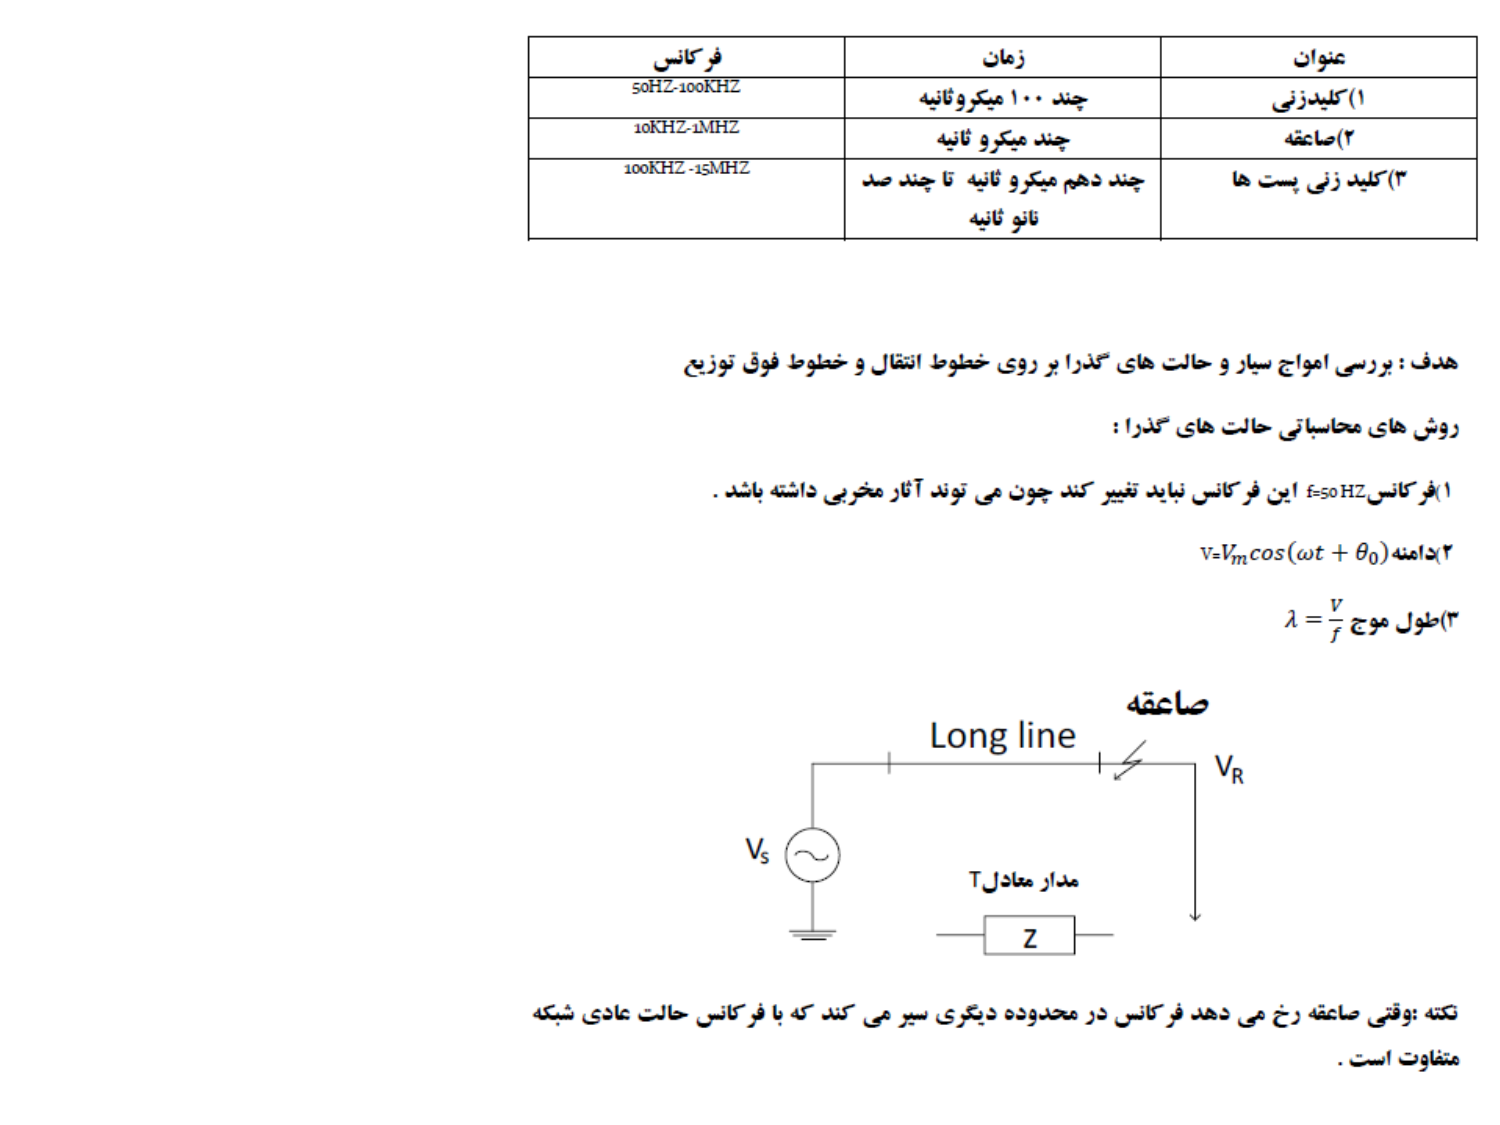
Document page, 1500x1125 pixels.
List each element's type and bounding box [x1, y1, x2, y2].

picture [525, 18, 1487, 281]
picture [525, 349, 1468, 1099]
